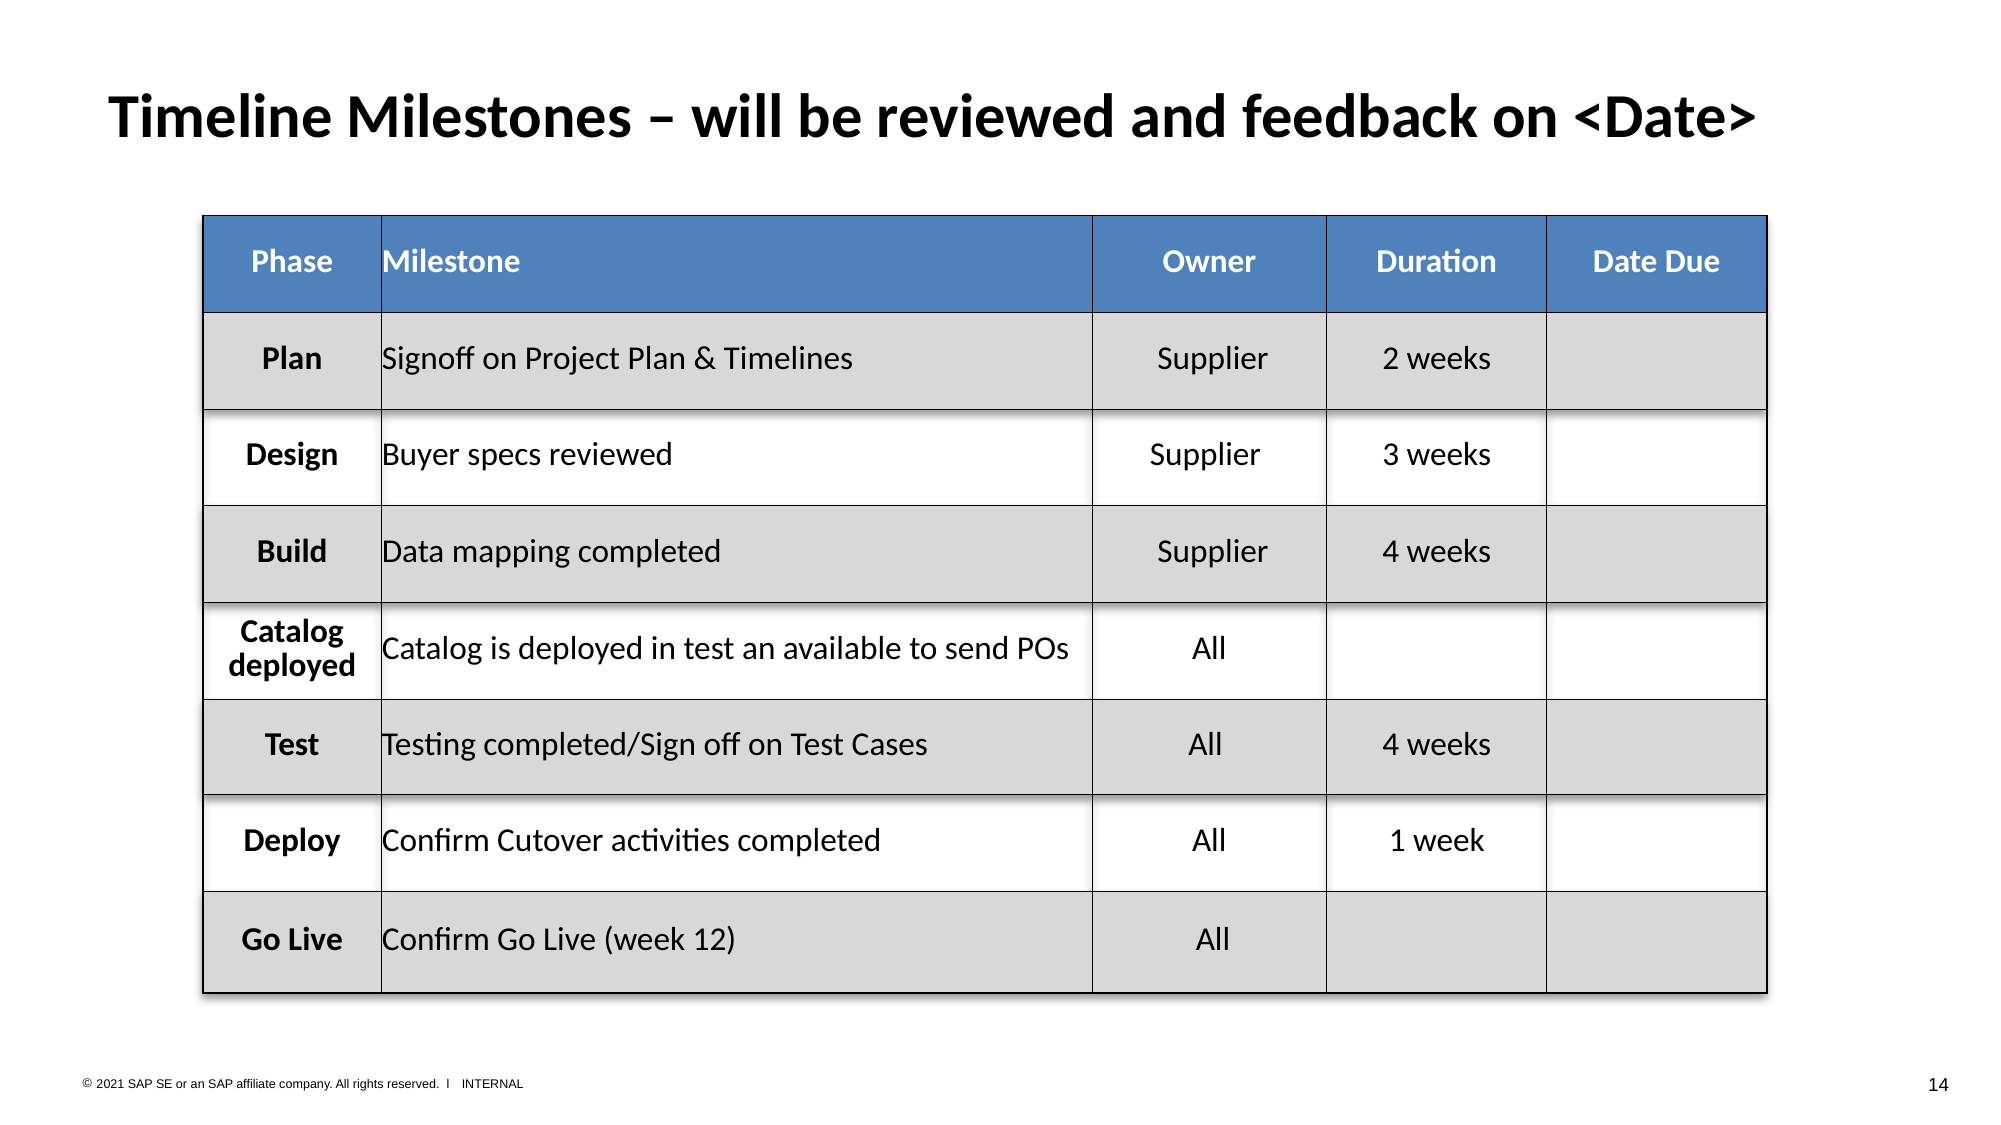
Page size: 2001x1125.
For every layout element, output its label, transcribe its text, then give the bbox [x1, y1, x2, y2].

table_cell Design [204, 410, 381, 505]
table_cell Buyer specs reviewed [382, 410, 1092, 505]
table_cell [1547, 700, 1766, 794]
table_cell Supplier [1093, 313, 1326, 409]
table_cell [1547, 795, 1766, 891]
table_cell Go Live [204, 892, 381, 992]
table_cell 2 weeks [1327, 313, 1546, 409]
table_cell All [1093, 700, 1326, 794]
table_cell Supplier [1093, 410, 1326, 505]
table_cell 1 week [1327, 795, 1546, 891]
table_cell [1327, 892, 1546, 992]
table_cell All [1093, 892, 1326, 992]
table_cell Confirm Cutover activities completed [382, 795, 1092, 891]
table_cell Build [204, 506, 381, 602]
table_cell Catalog deployed [204, 603, 381, 699]
table_header Milestone [382, 216, 1092, 312]
table_cell Signoff on Project Plan & Timelines [382, 313, 1092, 409]
table_cell [1547, 506, 1766, 602]
table_cell Data mapping completed [382, 506, 1092, 602]
table_cell Test [204, 700, 381, 794]
table_cell Testing completed/Sign off on Test Cases [382, 700, 1092, 794]
table_header Duration [1327, 216, 1546, 312]
table_header Owner [1093, 216, 1326, 312]
table_cell Deploy [204, 795, 381, 891]
table_cell [1547, 313, 1766, 409]
table_cell Plan [204, 313, 381, 409]
table_cell Confirm Go Live (week 12) [382, 892, 1092, 992]
table_cell 4 weeks [1327, 700, 1546, 794]
table_cell [1547, 603, 1766, 699]
table_cell 3 weeks [1327, 410, 1546, 505]
table_cell All [1093, 603, 1326, 699]
table_cell 4 weeks [1327, 506, 1546, 602]
table_cell [1547, 892, 1766, 992]
table_cell Catalog is deployed in test an available to send POs [382, 603, 1092, 699]
table_cell [1547, 410, 1766, 505]
table_cell [1327, 603, 1546, 699]
table_header Phase [204, 216, 381, 312]
table_cell All [1093, 795, 1326, 891]
title Timeline Milestones – will be reviewed and feedback on <Date> [108, 75, 1944, 152]
table_header Date Due [1547, 216, 1766, 312]
table_cell Supplier [1093, 506, 1326, 602]
